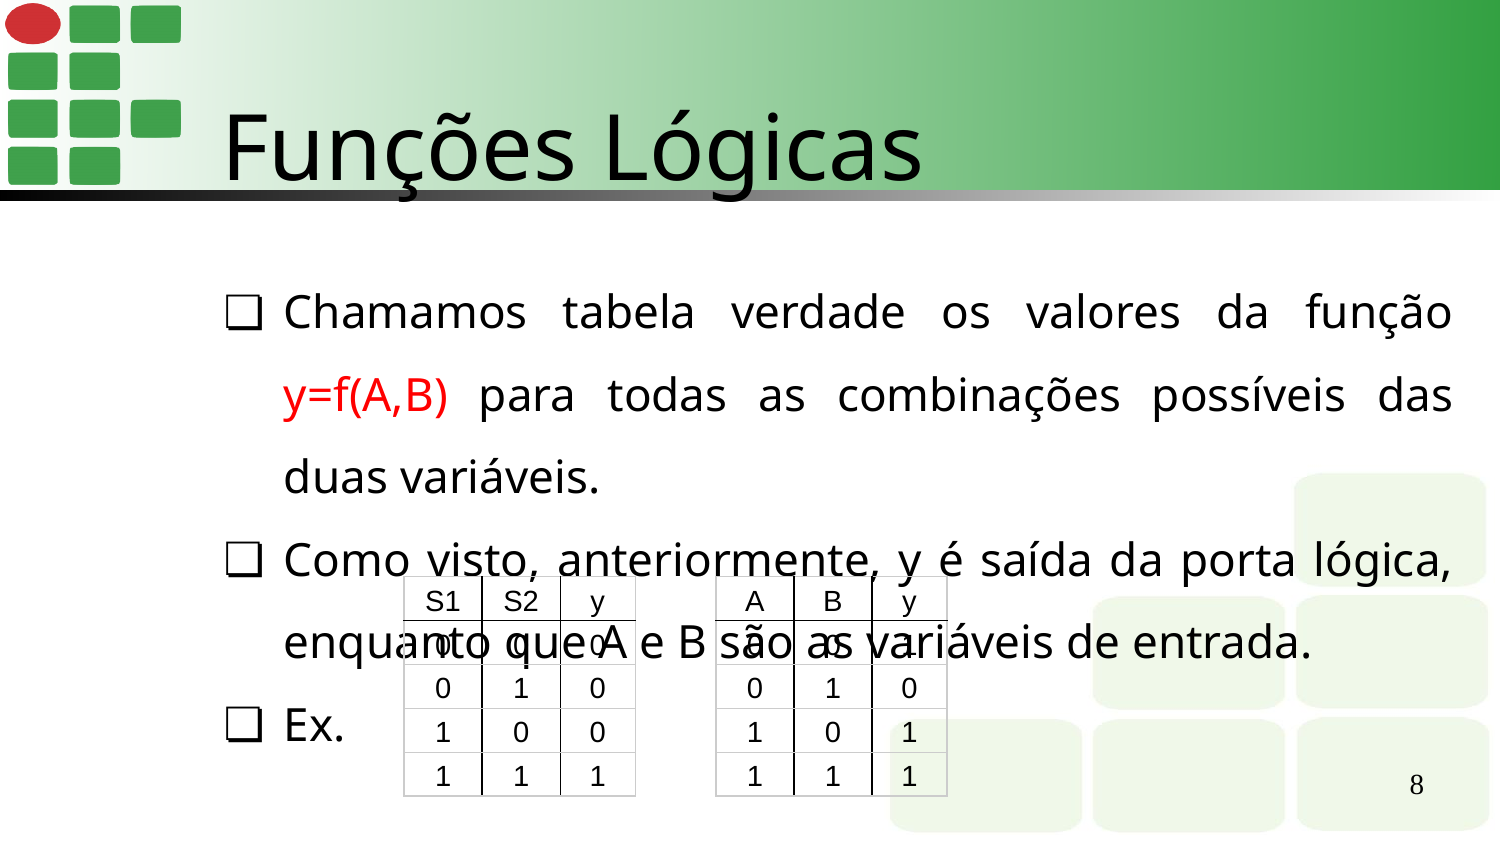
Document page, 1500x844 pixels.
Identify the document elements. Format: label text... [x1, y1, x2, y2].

table_cell 0 [483, 621, 560, 664]
table_cell 1 [561, 753, 635, 795]
table_cell 0 [561, 621, 635, 664]
table_cell 1 [873, 709, 946, 752]
table_cell 0 [561, 709, 635, 752]
table_cell 1 [795, 753, 871, 795]
table_header y [561, 577, 635, 620]
table_cell 1 [717, 709, 793, 752]
text_box Chamamos tabela verdade os valores da função y=f(A,B) para todas as combinações possíveis das duas variáveis. Como visto, anteriormente, y é saída da porta lógica, enquanto que A e B são as variáveis de entrada. Ex. [193, 248, 1469, 668]
table_header A [717, 577, 793, 620]
table_cell 1 [405, 709, 481, 752]
picture [5, 3, 181, 185]
table_header S1 [405, 577, 481, 620]
table_cell 0 [405, 665, 481, 708]
table_cell 1 [795, 665, 871, 708]
table_header S2 [483, 577, 560, 620]
table_cell 0 [795, 621, 871, 664]
slide_number ‹#› [1075, 768, 1425, 827]
table_cell 0 [483, 709, 560, 752]
table_cell 0 [873, 665, 946, 708]
table_cell 0 [405, 621, 481, 664]
table_cell 0 [561, 665, 635, 708]
table_cell 1 [483, 665, 560, 708]
picture [803, 441, 1495, 835]
table_header B [795, 577, 871, 620]
table_cell 1 [405, 753, 481, 795]
table_cell 1 [717, 753, 793, 795]
table_cell 1 [483, 753, 560, 795]
table_cell 0 [717, 621, 793, 664]
table_cell 1 [873, 621, 946, 664]
table_header y [873, 577, 946, 620]
table_cell 0 [717, 665, 793, 708]
text_box Funções Lógicas [206, 26, 1468, 207]
table_cell 1 [873, 753, 946, 795]
table_cell 0 [795, 709, 871, 752]
